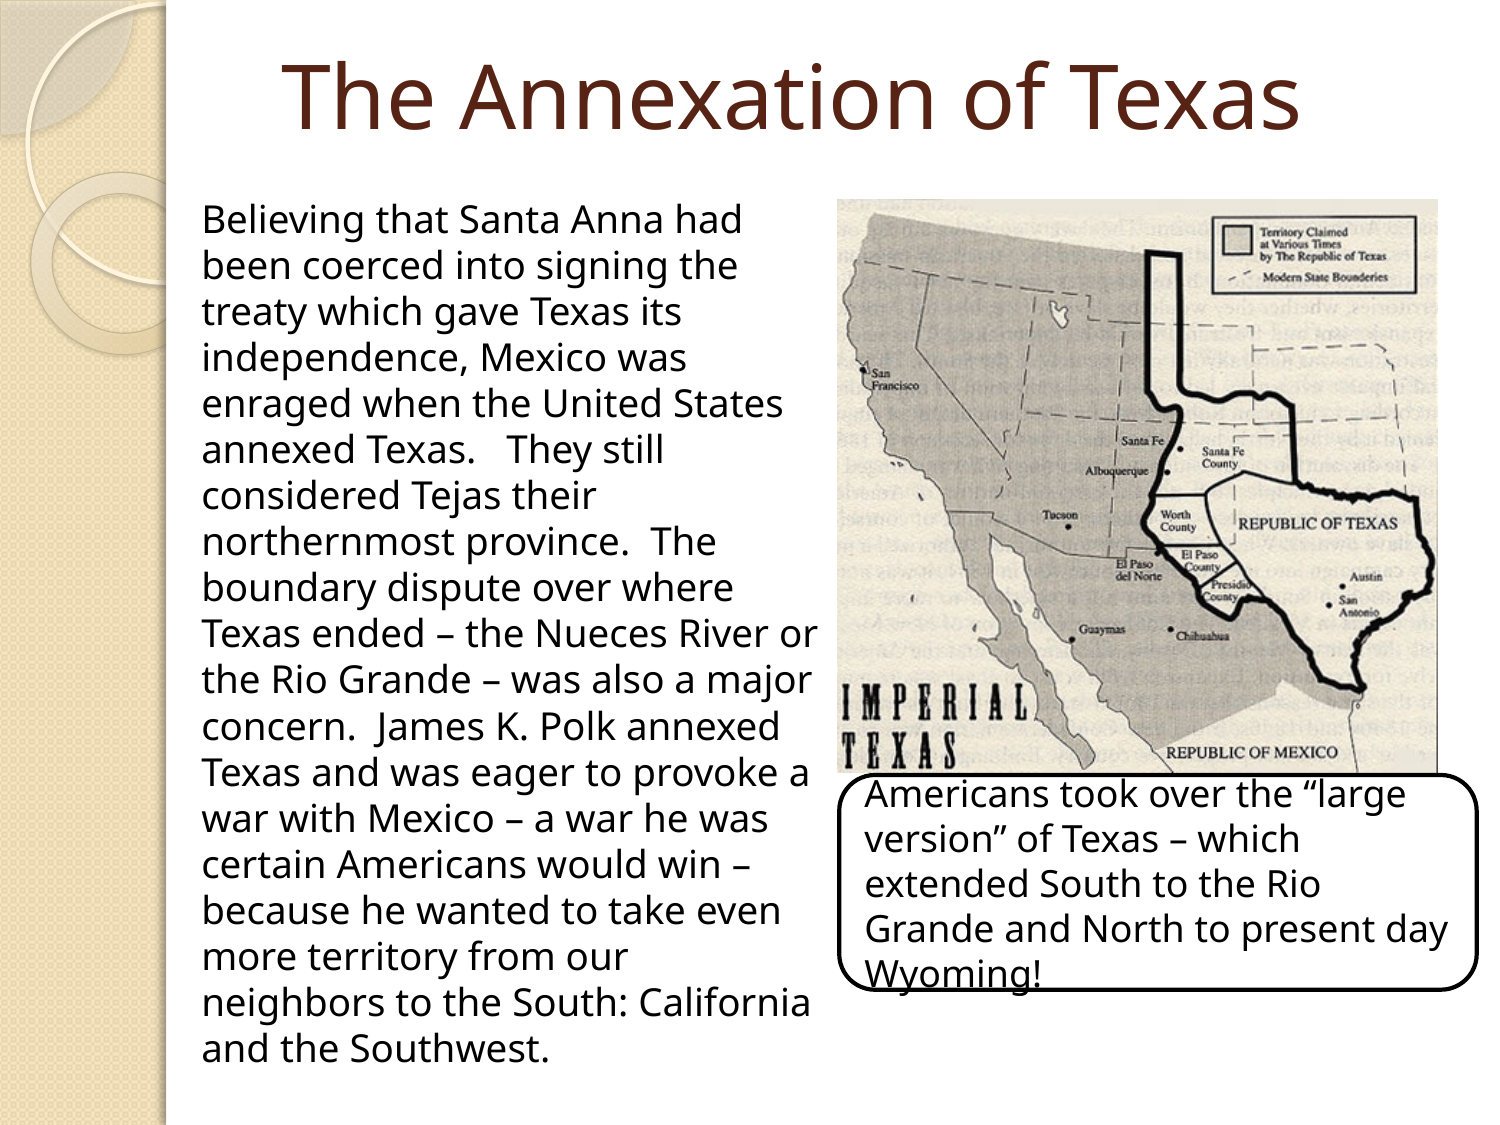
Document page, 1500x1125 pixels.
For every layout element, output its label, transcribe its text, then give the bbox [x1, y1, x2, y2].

text_box Americans took over the “large version” of Texas – which extended South to the Rio Grande and North to present day Wyoming! [837, 773, 1479, 992]
list Believing that Santa Anna had been coerced into signing the treaty which gave Texas its independence, Mexico was enraged when the United States annexed Texas. They still considered Tejas their northernmost province. The boundary dispute over where Texas ended – the Nueces River or the Rio Grande – was also a major concern. James K. Polk annexed Texas and was eager to provoke a war with Mexico – a war he was certain Americans would win – because he wanted to take even more territory from our neighbors to the South: California and the Southwest. [174, 187, 836, 1100]
title The Annexation of Texas [266, 0, 1497, 188]
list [837, 199, 1438, 773]
